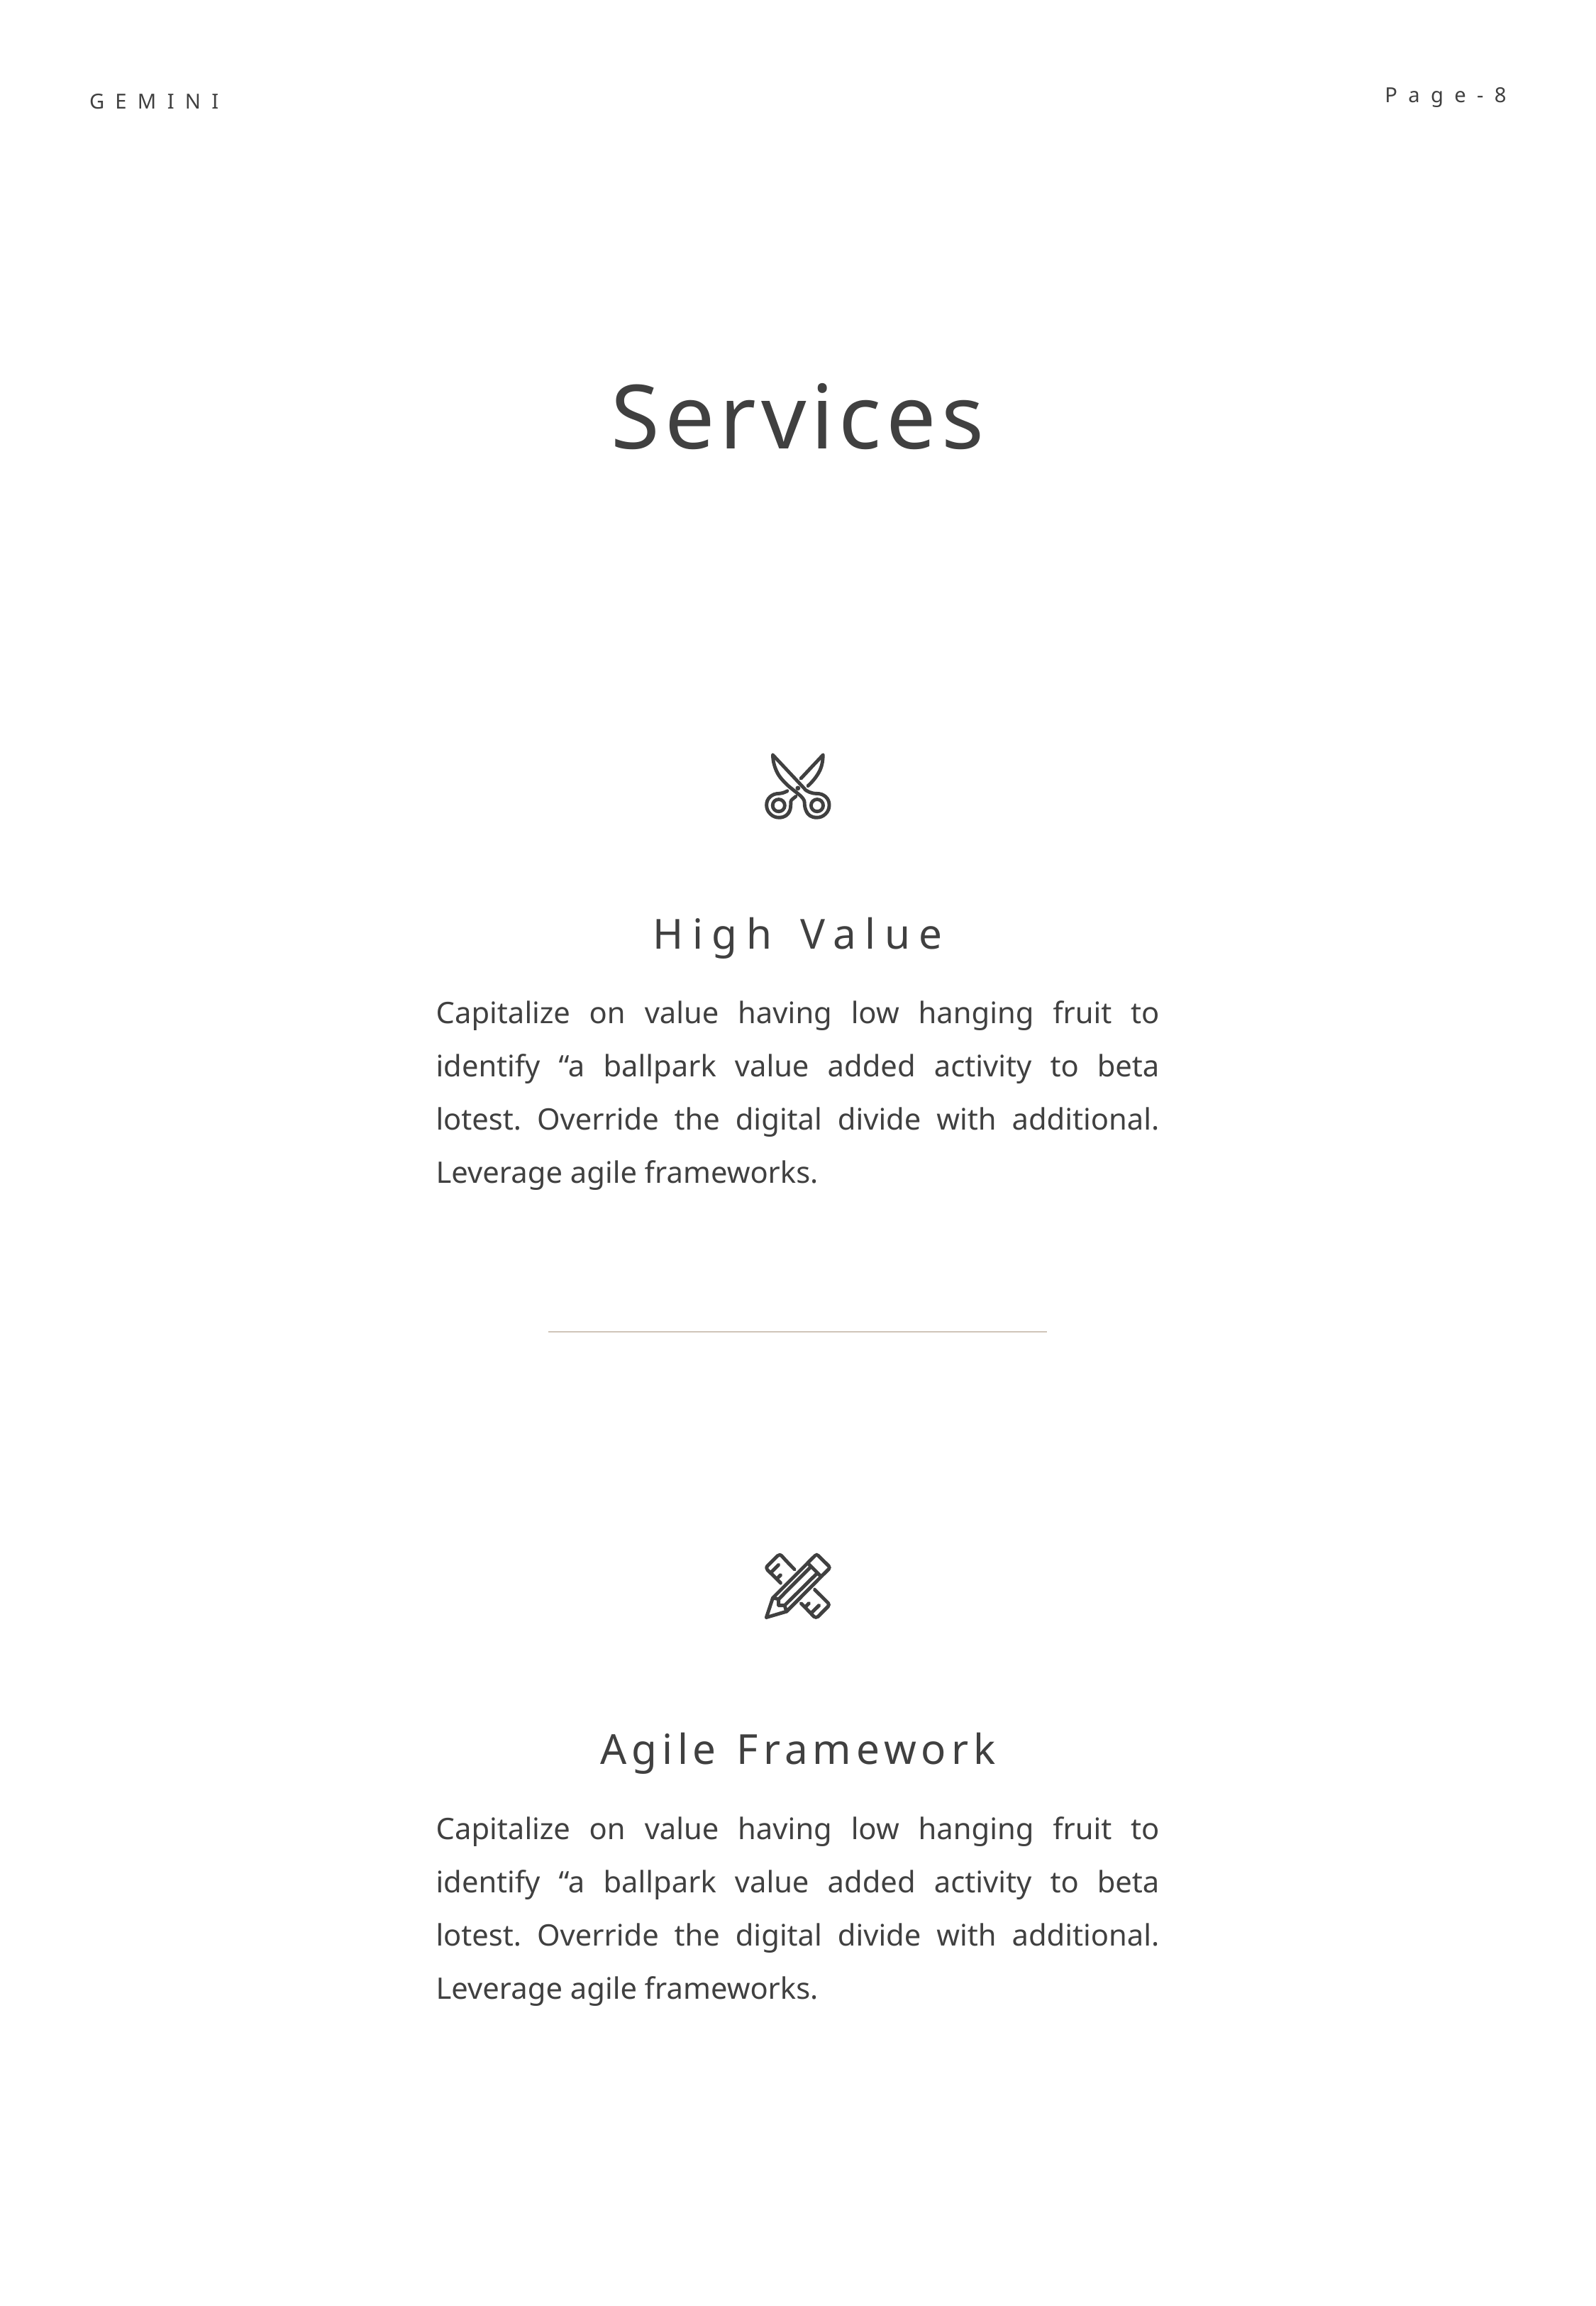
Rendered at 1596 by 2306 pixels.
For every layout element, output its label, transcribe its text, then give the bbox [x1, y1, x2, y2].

text_box Agile Framework [569, 1717, 1026, 1777]
text_box Capitalize on value having low hanging fruit to identify “a ballpark value added activity to beta lotest. Override the digital divide with additional. Leverage agile frameworks. [425, 971, 1170, 1195]
text_box [765, 753, 831, 820]
text_box Capitalize on value having low hanging fruit to identify “a ballpark value added activity to beta lotest. Override the digital divide with additional. Leverage agile frameworks. [425, 1786, 1170, 2010]
text_box Services [577, 354, 1019, 472]
text_box High Value [569, 902, 1026, 962]
text_box GEMINI [79, 82, 264, 118]
slide_number Page-8 [1158, 0, 1517, 771]
text_box [764, 1552, 831, 1620]
